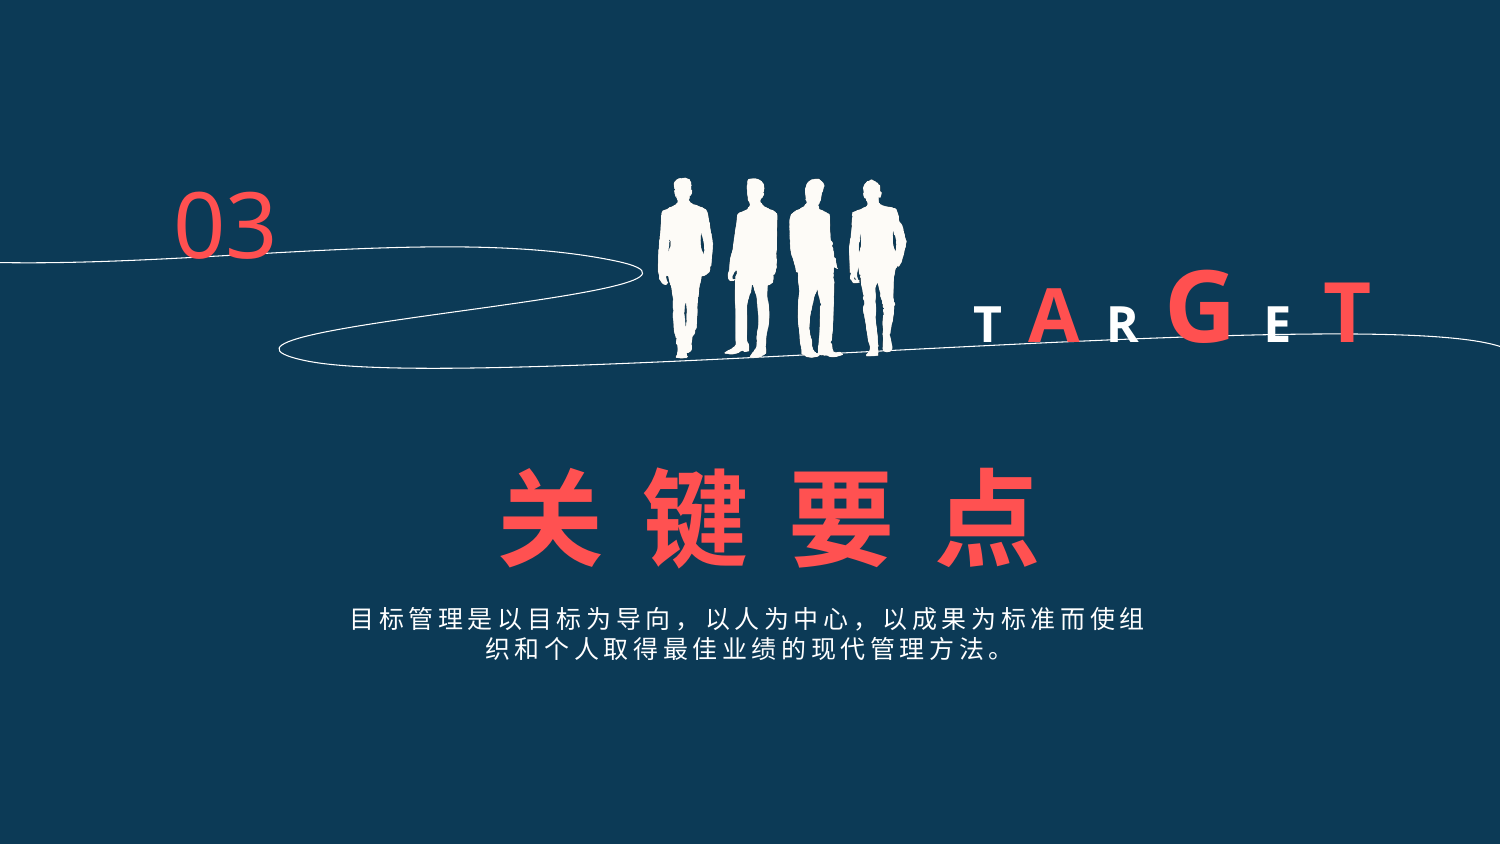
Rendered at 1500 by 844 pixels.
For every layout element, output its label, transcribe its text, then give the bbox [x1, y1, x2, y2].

text_box [1388, 333, 1500, 348]
picture [634, 150, 913, 360]
text_box 目标管理是以目标为导向，以人为中心，以成果为标准而使组织和个人取得最佳业绩的现代管理方法。 [324, 596, 1175, 671]
text_box [913, 313, 958, 351]
text_box T A R G E T [958, 235, 1388, 371]
text_box [278, 245, 724, 370]
text_box 关键要点 [485, 446, 1053, 586]
text_box [0, 258, 158, 272]
text_box 03 [158, 159, 294, 284]
